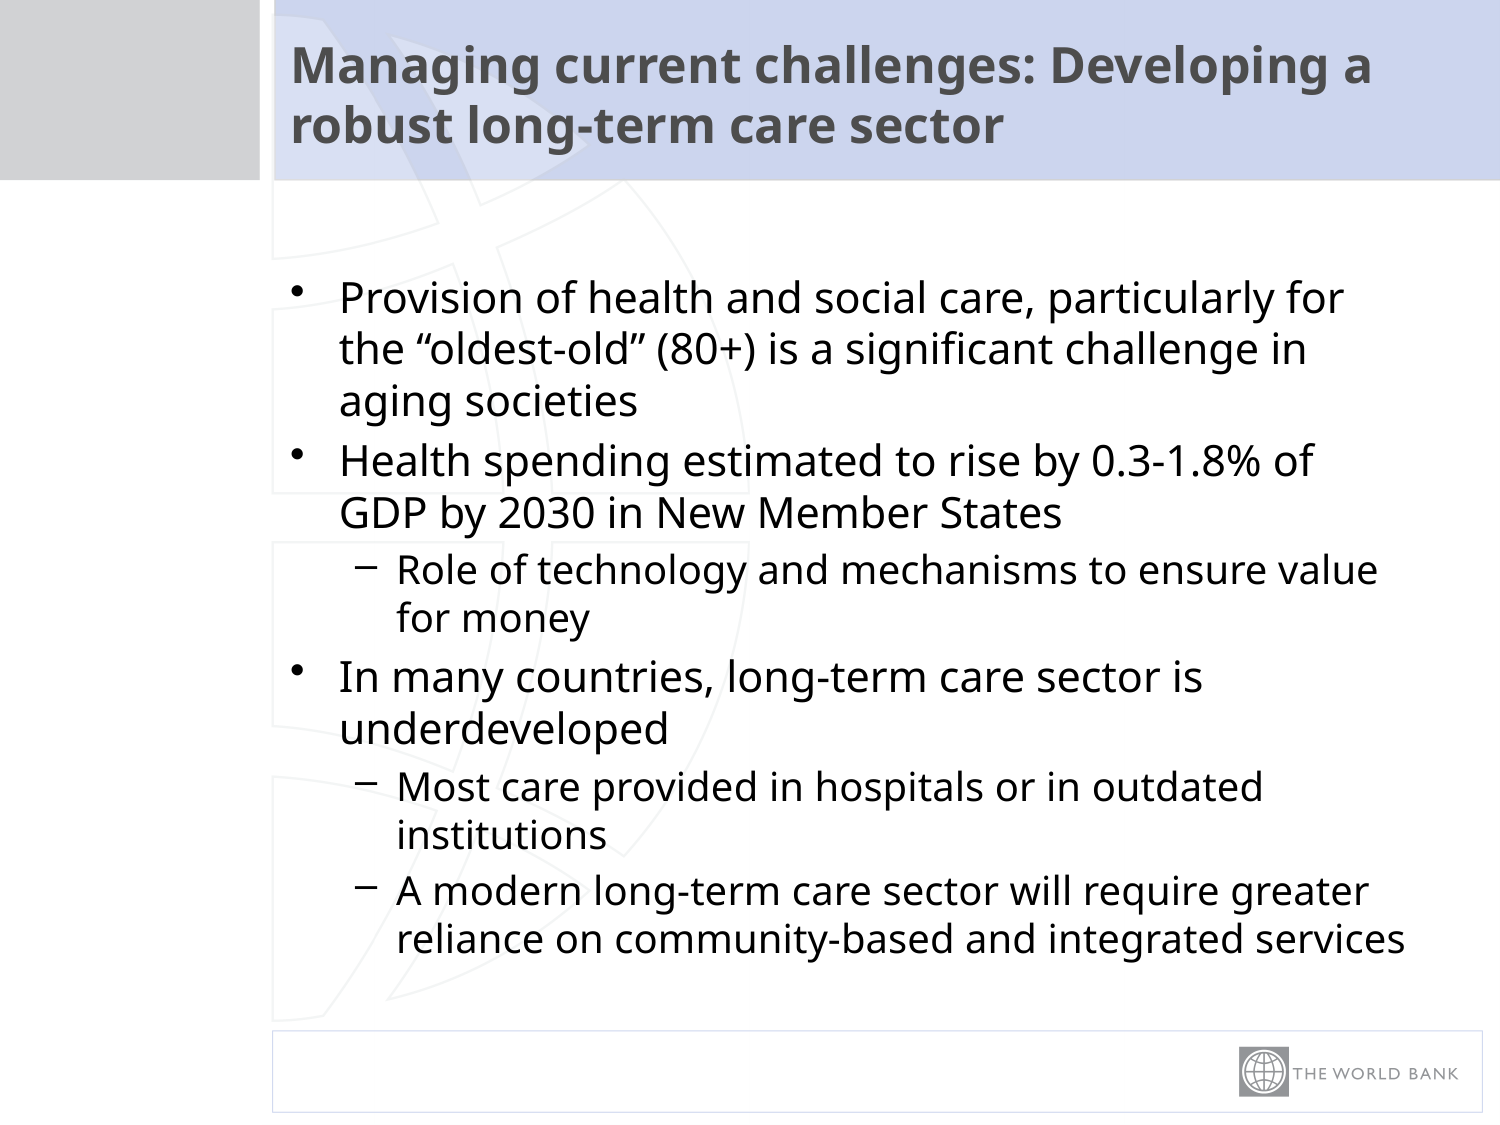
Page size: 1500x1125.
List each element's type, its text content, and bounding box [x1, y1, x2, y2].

picture [0, 0, 1500, 1125]
list Provision of health and social care, particularly for the “oldest-old” (80+) is a significant challenge in aging societies Health spending estimated to rise by 0.3-1.8% of GDP by 2030 in New Member States Role of technology and mechanisms to ensure value for money In many countries, long-term care sector is underdeveloped Most care provided in hospitals or in outdated institutions A modern long-term care sector will require greater reliance on community-based and integrated services [275, 262, 1425, 1005]
title Managing current challenges: Developing a robust long-term care sector [274, 0, 1500, 188]
